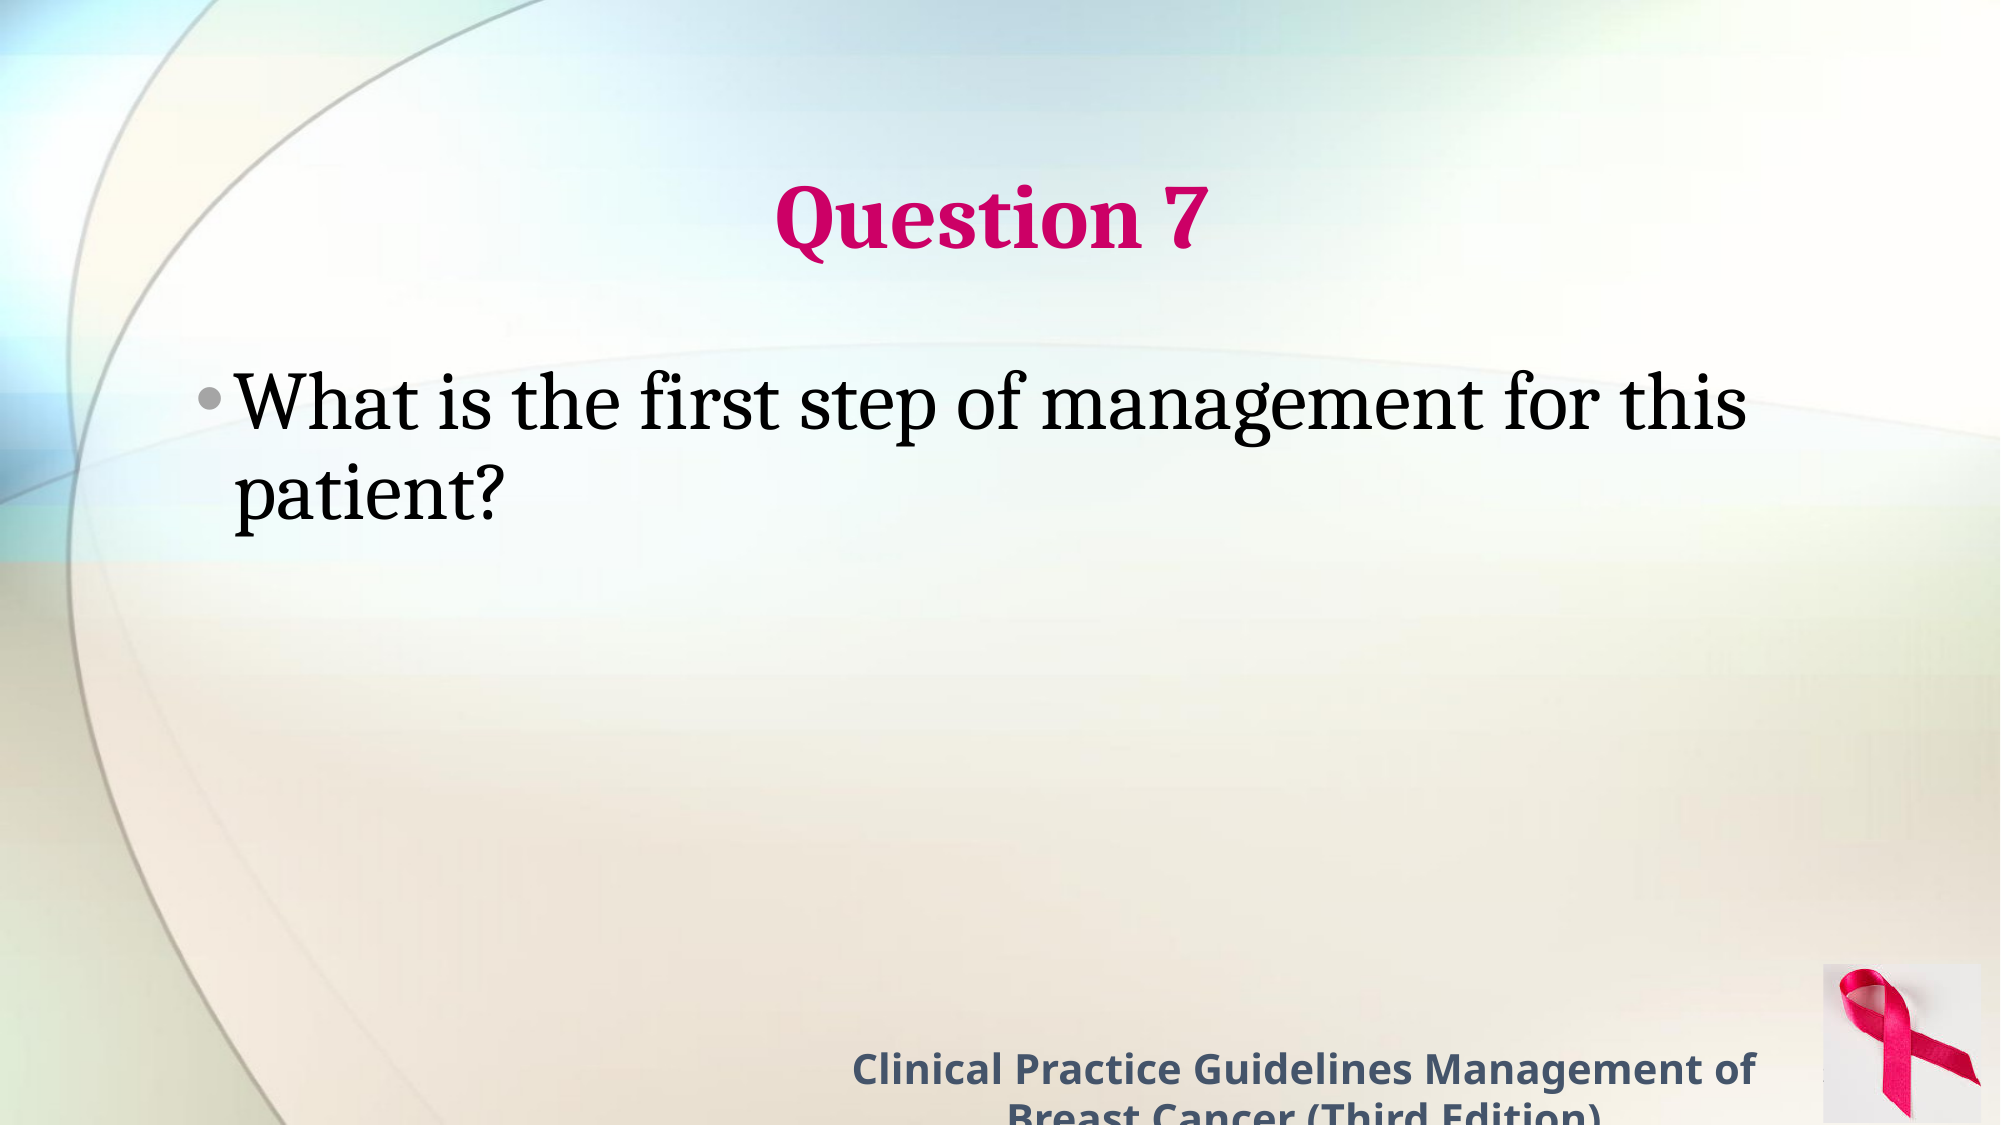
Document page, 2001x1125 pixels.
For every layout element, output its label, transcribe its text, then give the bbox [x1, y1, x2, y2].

title Question 7 [245, 103, 1741, 321]
text_box Clinical Practice Guidelines Management of Breast Cancer (Third Edition) [788, 1035, 1820, 1125]
picture [0, 0, 2001, 1125]
list What is the first step of management for this patient? [180, 350, 1863, 1038]
